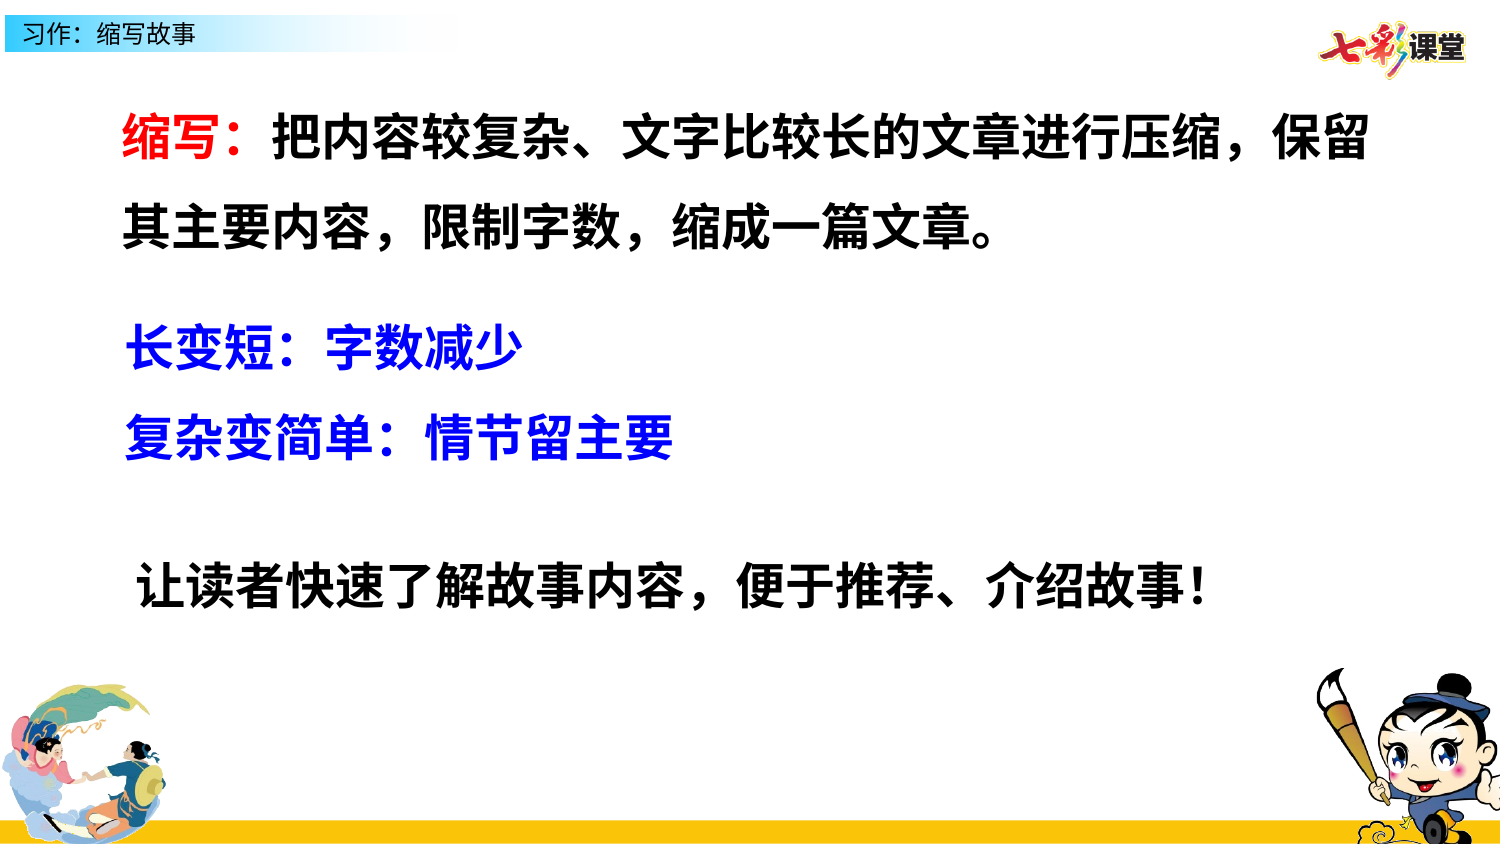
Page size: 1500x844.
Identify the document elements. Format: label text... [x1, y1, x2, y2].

text_box 缩写：把内容较复杂、文字比较长的文章进行压缩，保留其主要内容，限制字数，缩成一篇文章。 [106, 68, 1411, 264]
picture [0, 667, 187, 844]
text_box 让读者快速了解故事内容，便于推荐、介绍故事！ [120, 547, 1389, 622]
picture [1316, 20, 1468, 80]
picture [1316, 668, 1500, 844]
text_box 长变短：字数减少 复杂变简单：情节留主要 [109, 279, 743, 474]
